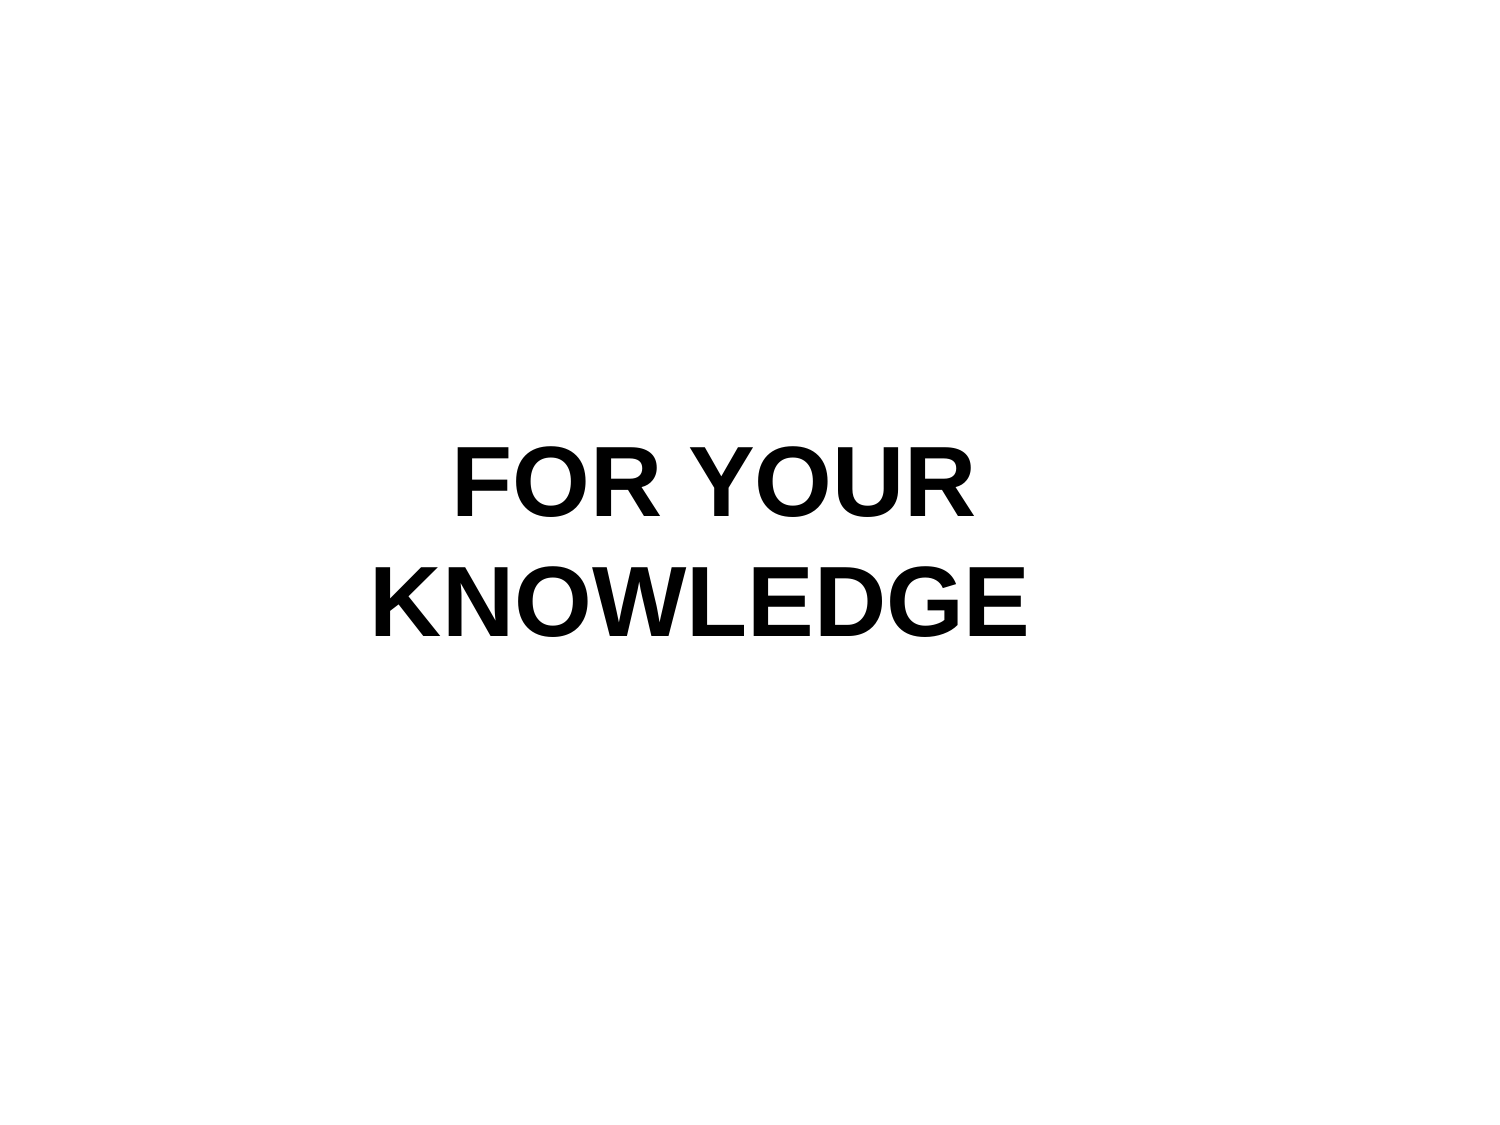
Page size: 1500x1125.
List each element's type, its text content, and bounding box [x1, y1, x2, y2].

text_box FOR YOUR KNOWLEDGE [253, 408, 1176, 664]
